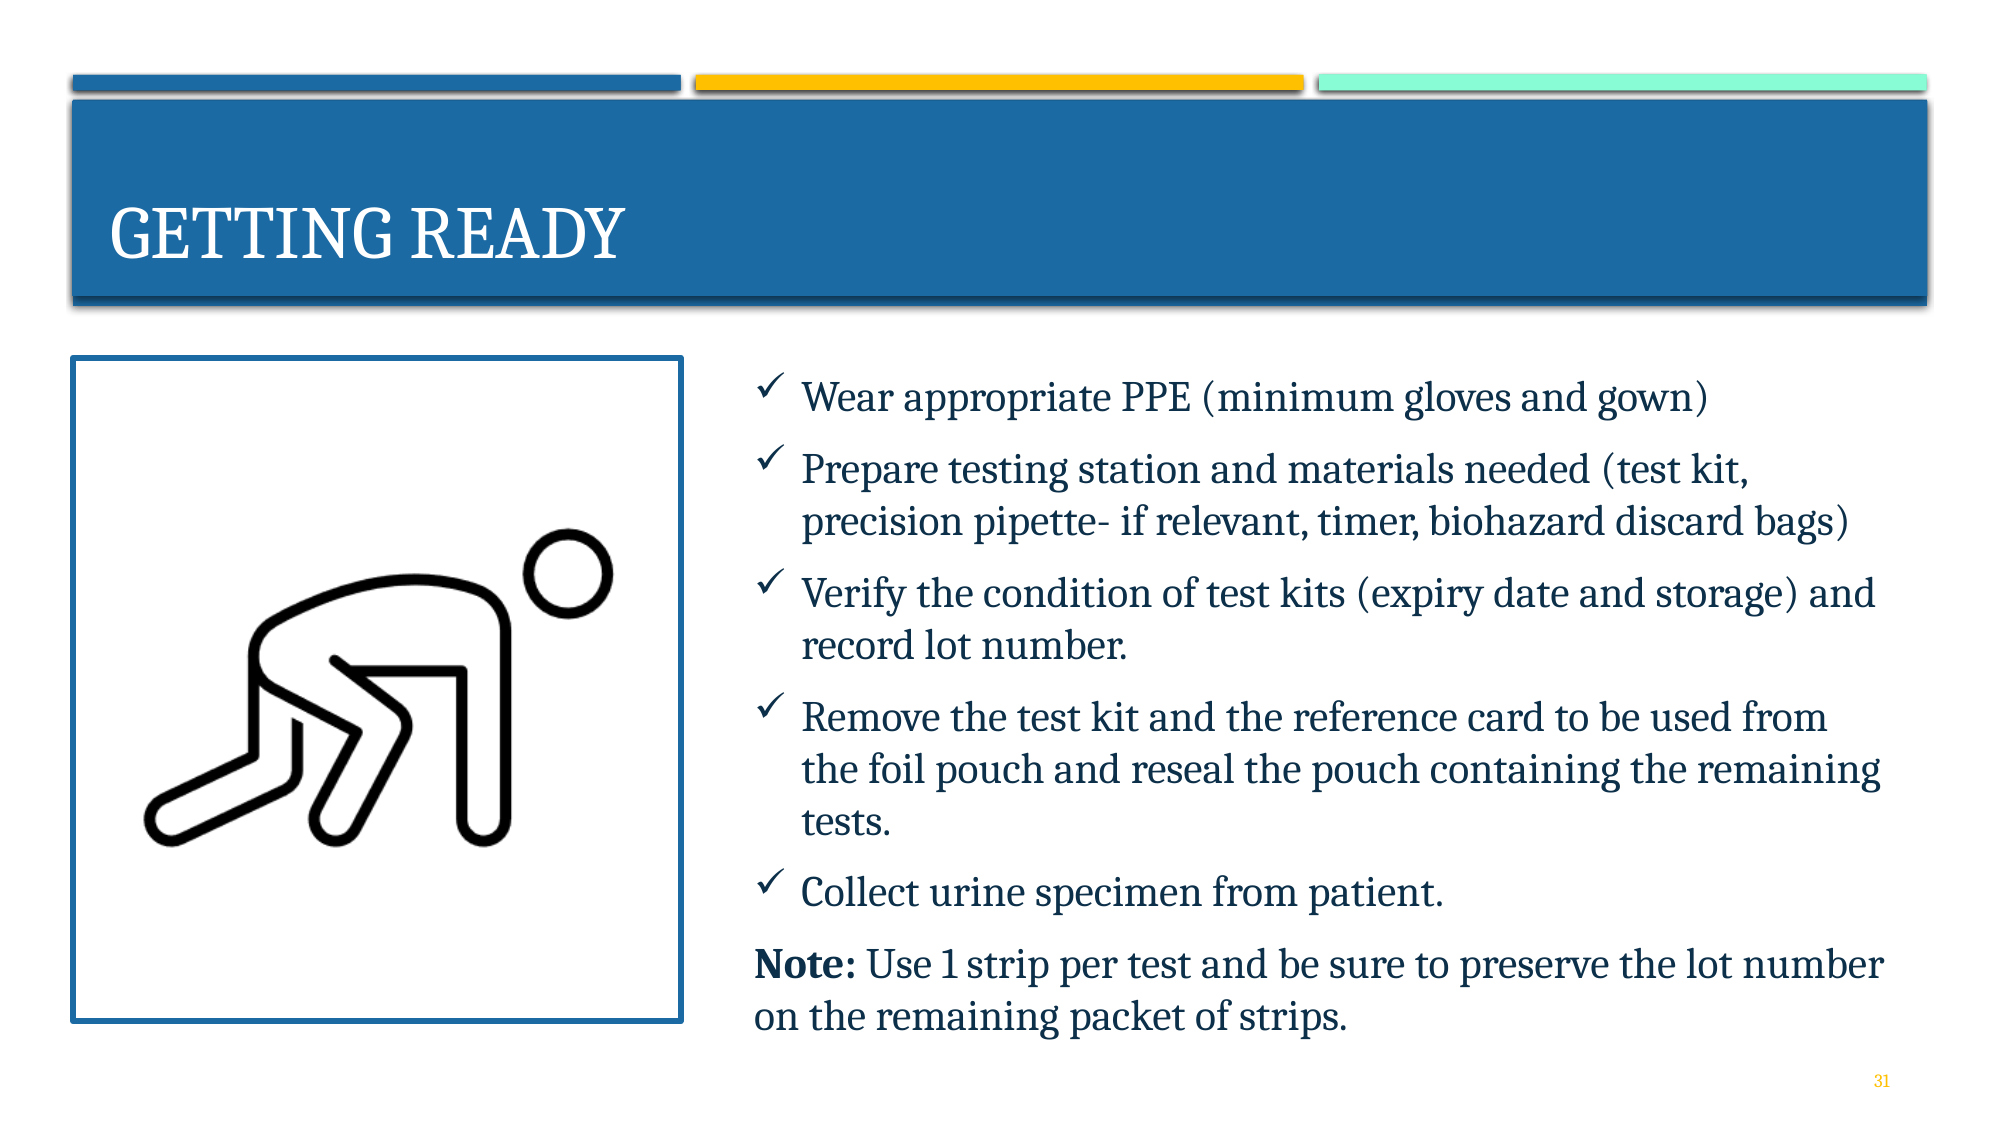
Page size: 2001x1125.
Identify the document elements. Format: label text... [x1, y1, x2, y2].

text_box [71, 100, 1928, 297]
text_box [695, 74, 1304, 91]
text_box [72, 74, 682, 92]
title Getting Ready [95, 115, 1905, 282]
slide_number 31 [1732, 1050, 1905, 1110]
text_box [71, 356, 682, 1023]
picture [107, 414, 651, 959]
list Wear appropriate PPE (minimum gloves and gown) Prepare testing station and materials needed (test kit, precision pipette- if relevant, timer, biohazard discard bags) Verify the condition of test kits (expiry date and storage) and record lot number. Remove the test kit and the reference card to be used from the foil pouch and reseal the pouch containing the remaining tests. Collect urine specimen from patient. Note: Use 1 strip per test and be sure to preserve the lot number on the remaining packet of strips. [739, 357, 1905, 1050]
text_box [1318, 73, 1928, 92]
